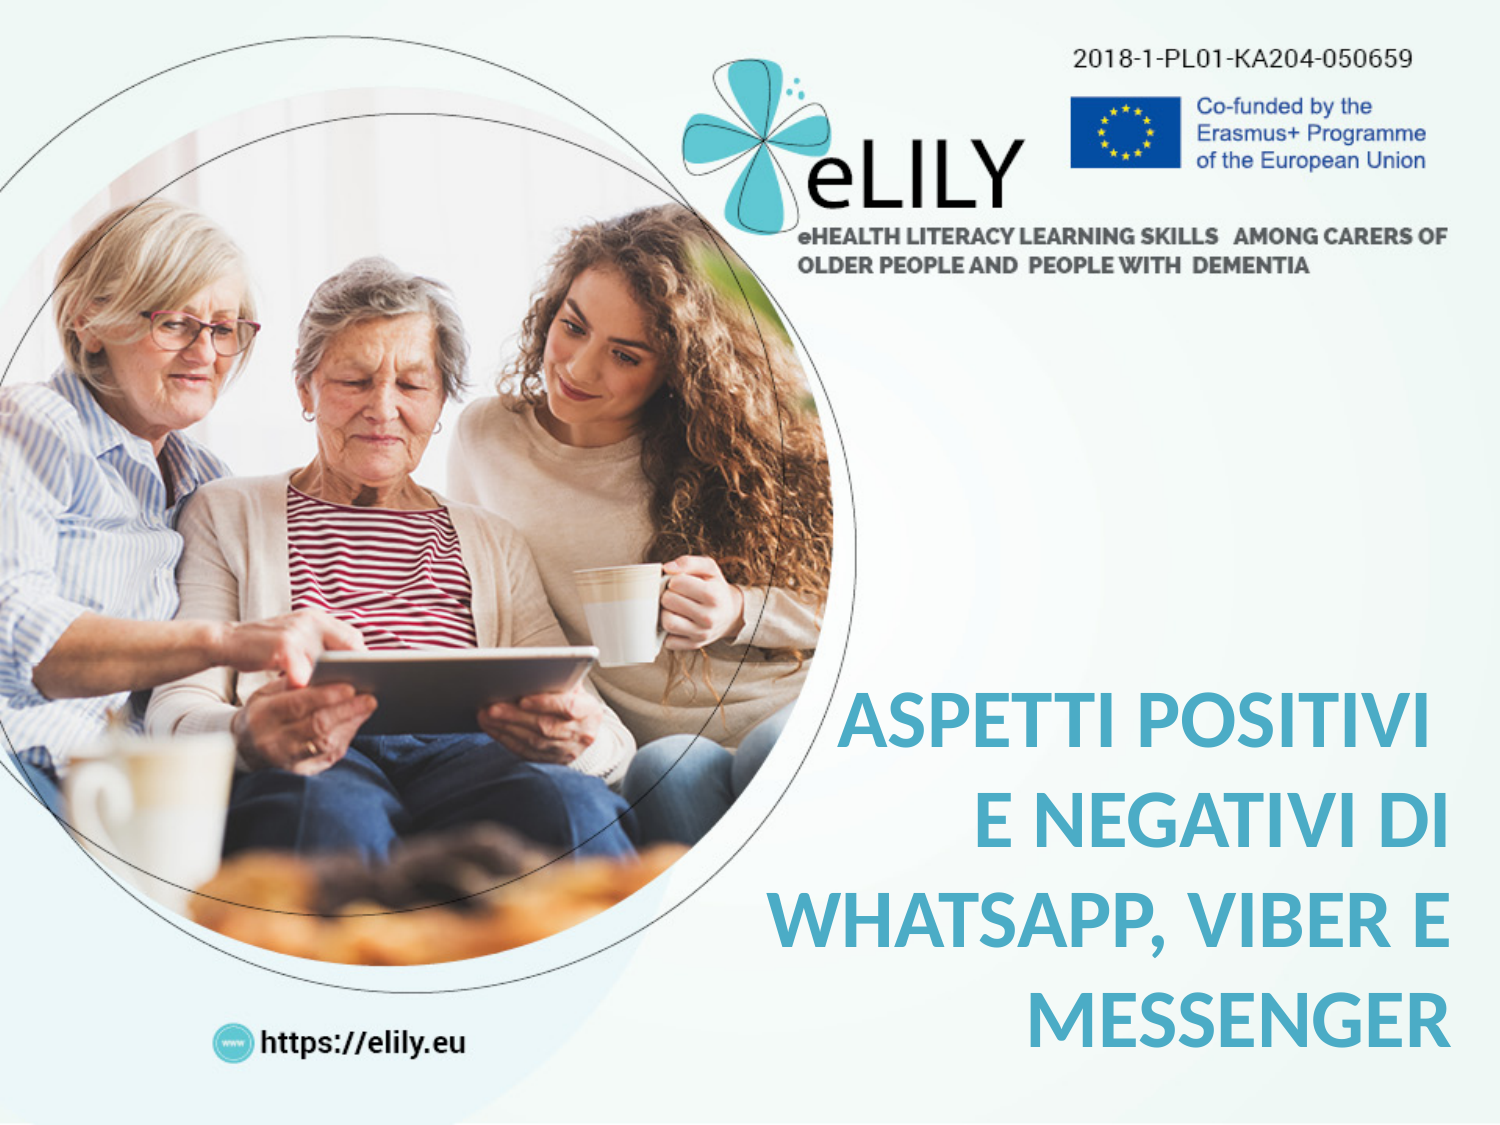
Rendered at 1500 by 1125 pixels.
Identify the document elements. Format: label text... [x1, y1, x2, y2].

picture [0, 0, 1500, 1125]
text_box ASPETTI POSITIVI E NEGATIVI DI WHATSAPP, VIBER E MESSENGER [596, 656, 1467, 1072]
